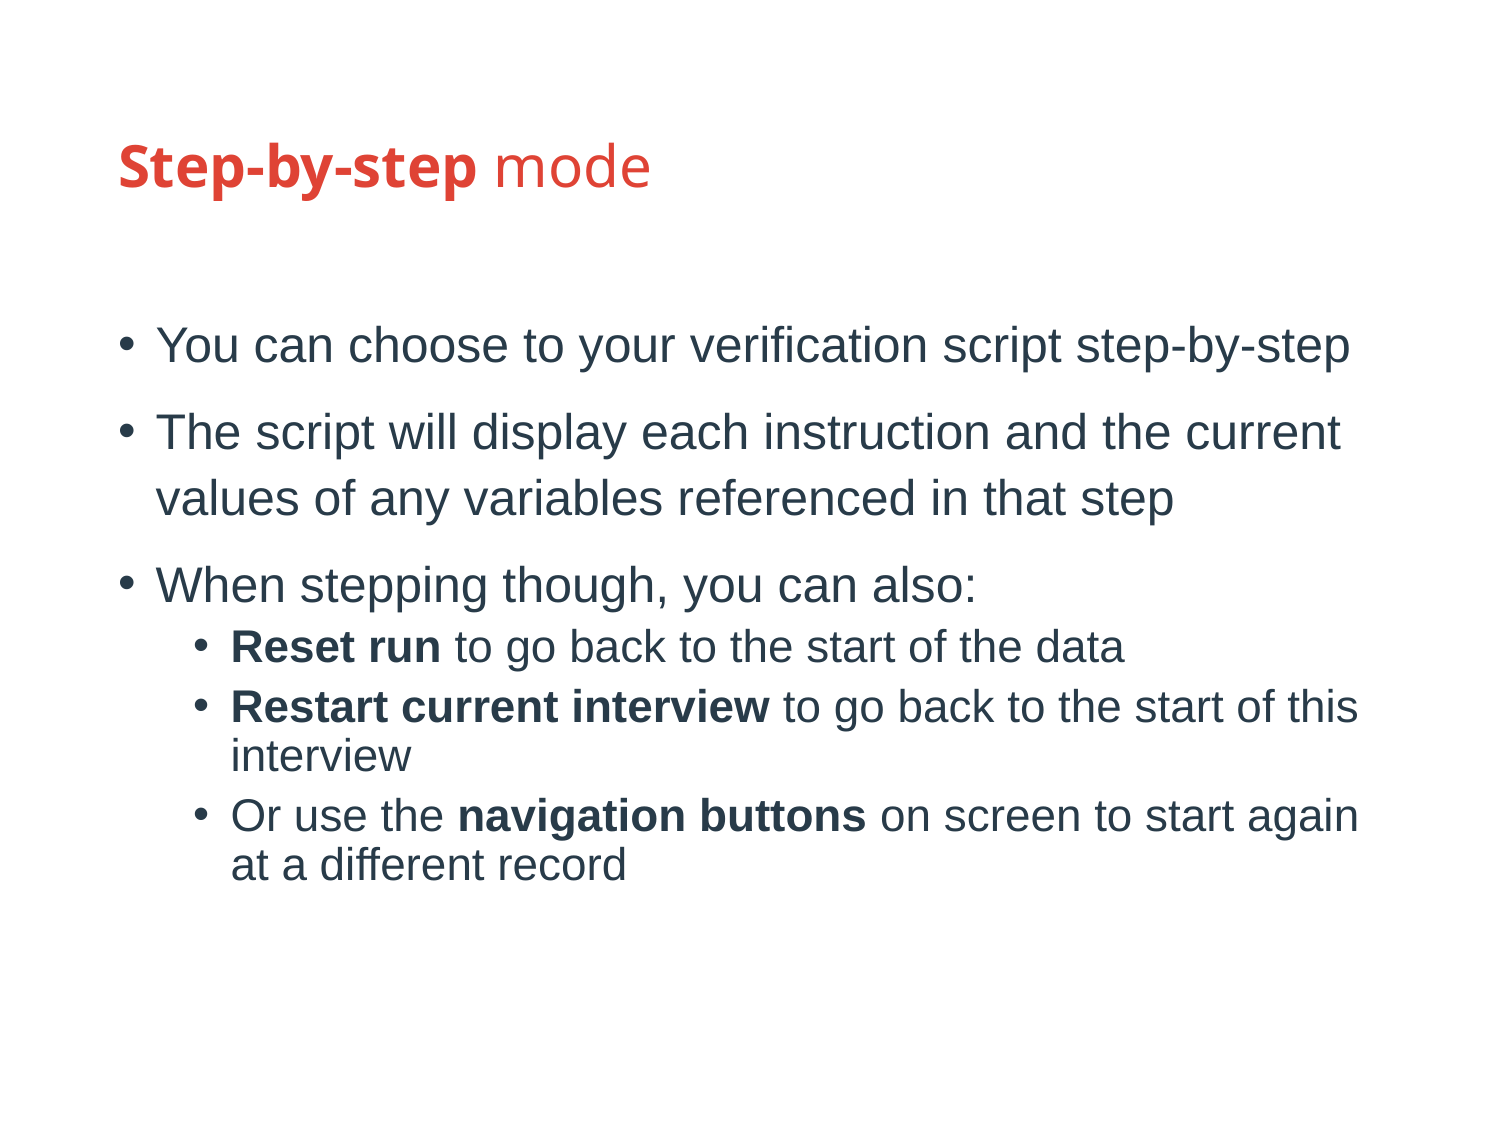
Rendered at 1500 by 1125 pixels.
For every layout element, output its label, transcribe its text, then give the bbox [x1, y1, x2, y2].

list You can choose to your verification script step-by-step The script will display each instruction and the current values of any variables referenced in that step When stepping though, you can also: Reset run to go back to the start of the data Restart current interview to go back to the start of this interview Or use the navigation buttons on screen to start again at a different record [103, 299, 1397, 1014]
title Step-by-step mode [103, 59, 1397, 278]
